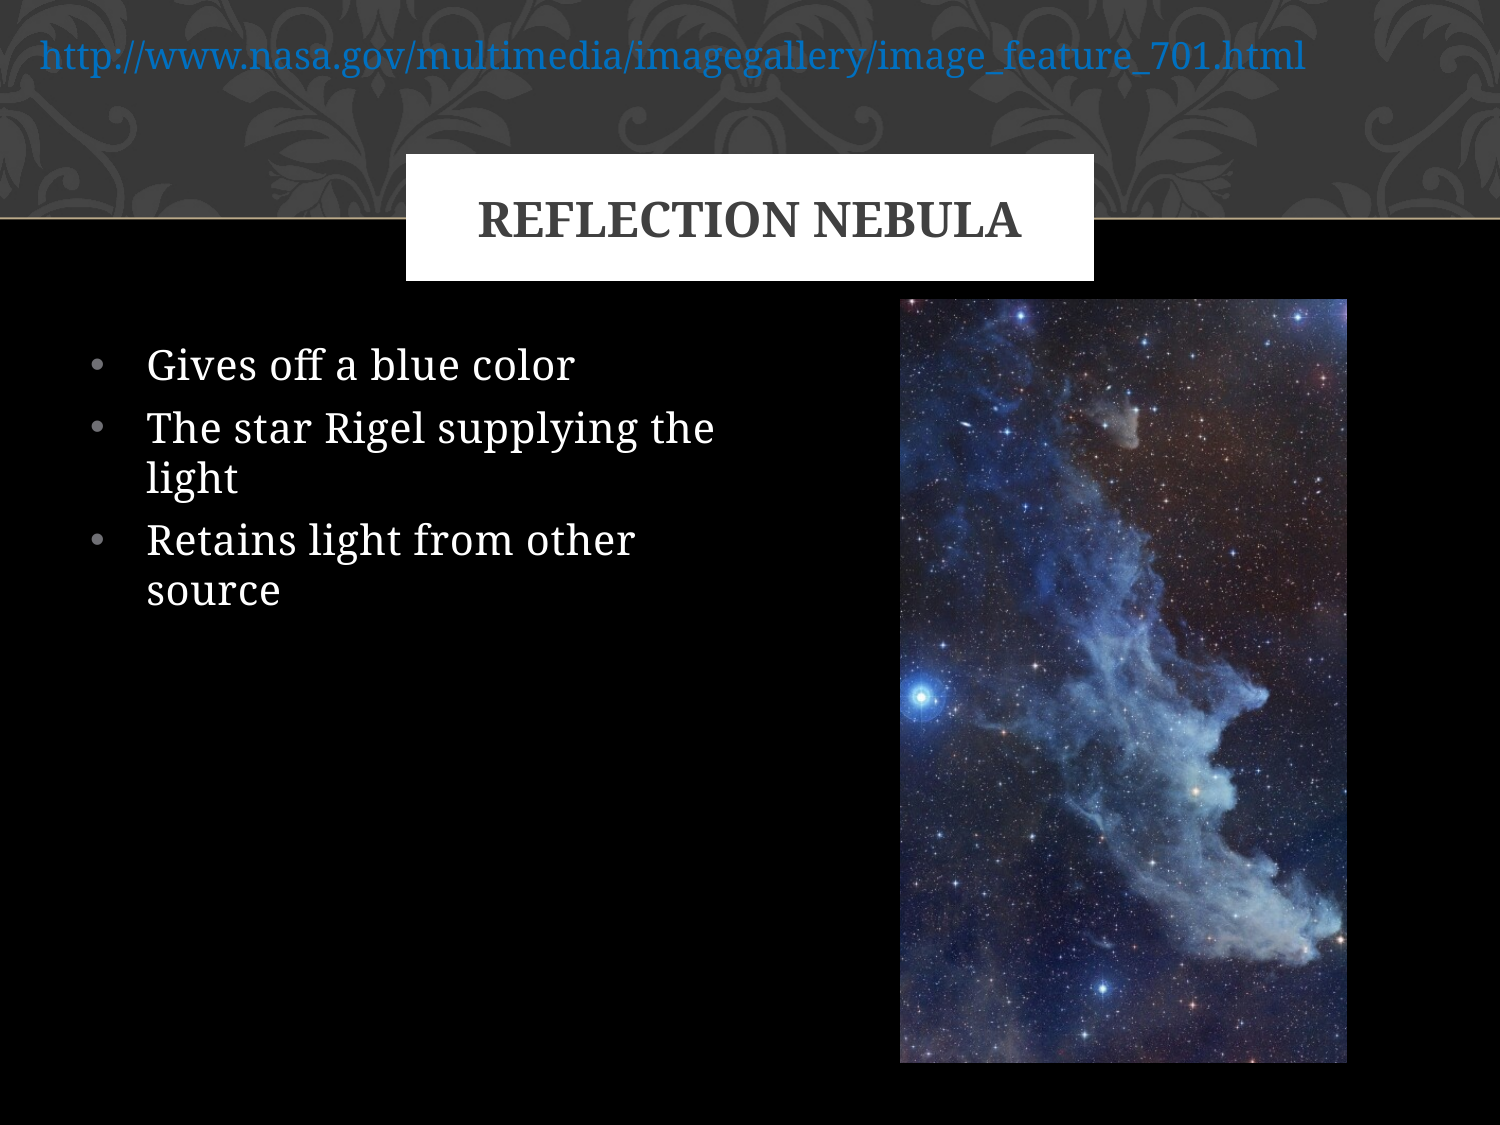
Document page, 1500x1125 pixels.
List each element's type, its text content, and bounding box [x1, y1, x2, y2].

picture [899, 299, 1348, 1063]
list Gives off a blue color The star Rigel supplying the light Retains light from other source [75, 331, 735, 989]
text_box http://www.nasa.gov/multimedia/imagegallery/image_feature_701.html [24, 24, 1425, 85]
title Reflection Nebula [406, 154, 1094, 281]
